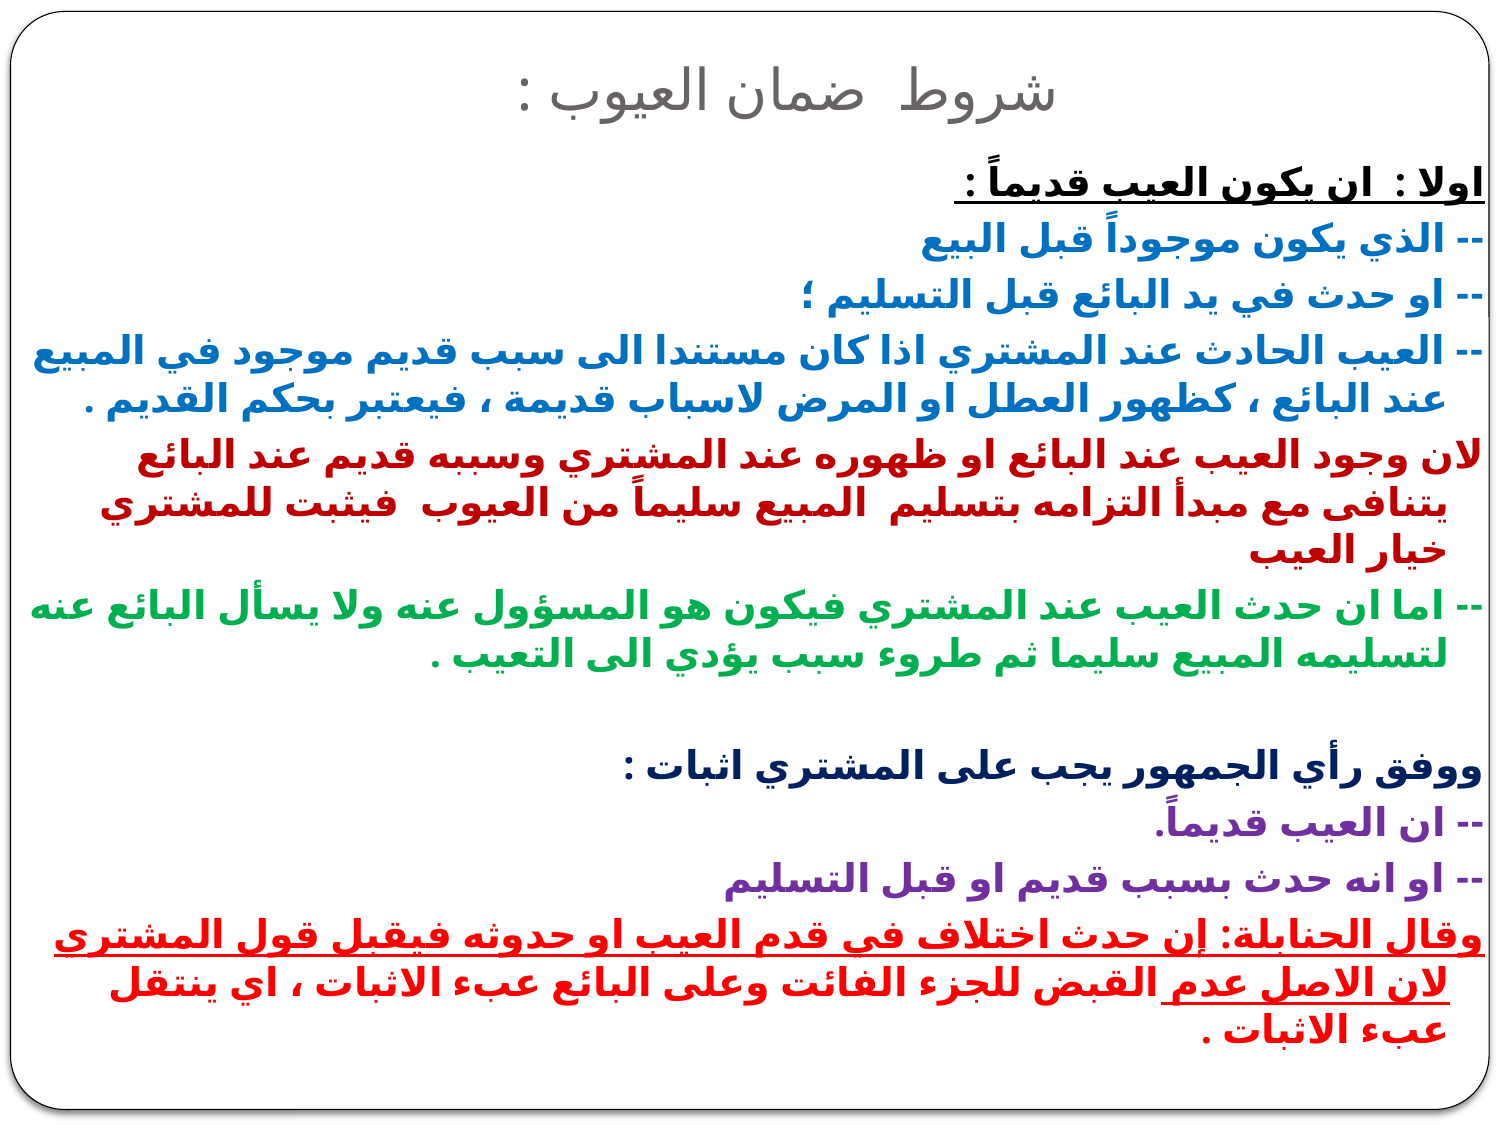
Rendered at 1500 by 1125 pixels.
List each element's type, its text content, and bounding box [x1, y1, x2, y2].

list اولا : ان يكون العيب قديماً : -- الذي يكون موجوداً قبل البيع -- او حدث في يد البائع قبل التسليم ؛ -- العيب الحادث عند المشتري اذا كان مستندا الى سبب قديم موجود في المبيع عند البائع ، كظهور العطل او المرض لاسباب قديمة ، فيعتبر بحكم القديم . لان وجود العيب عند البائع او ظهوره عند المشتري وسببه قديم عند البائع يتنافى مع مبدأ التزامه بتسليم المبيع سليماً من العيوب فيثبت للمشتري خيار العيب -- اما ان حدث العيب عند المشتري فيكون هو المسؤول عنه ولا يسأل البائع عنه لتسليمه المبيع سليما ثم طروء سبب يؤدي الى التعيب . ووفق رأي الجمهور يجب على المشتري اثبات : -- ان العيب قديماً. -- او انه حدث بسبب قديم او قبل التسليم وقال الحنابلة: إن حدث اختلاف في قدم العيب او حدوثه فيقبل قول المشتري لان الاصل عدم القبض للجزء الفائت وعلى البائع عبء الاثبات ، اي ينتقل عبء الاثبات . [0, 149, 1500, 1083]
title شروط ضمان العيوب : [150, 45, 1425, 138]
